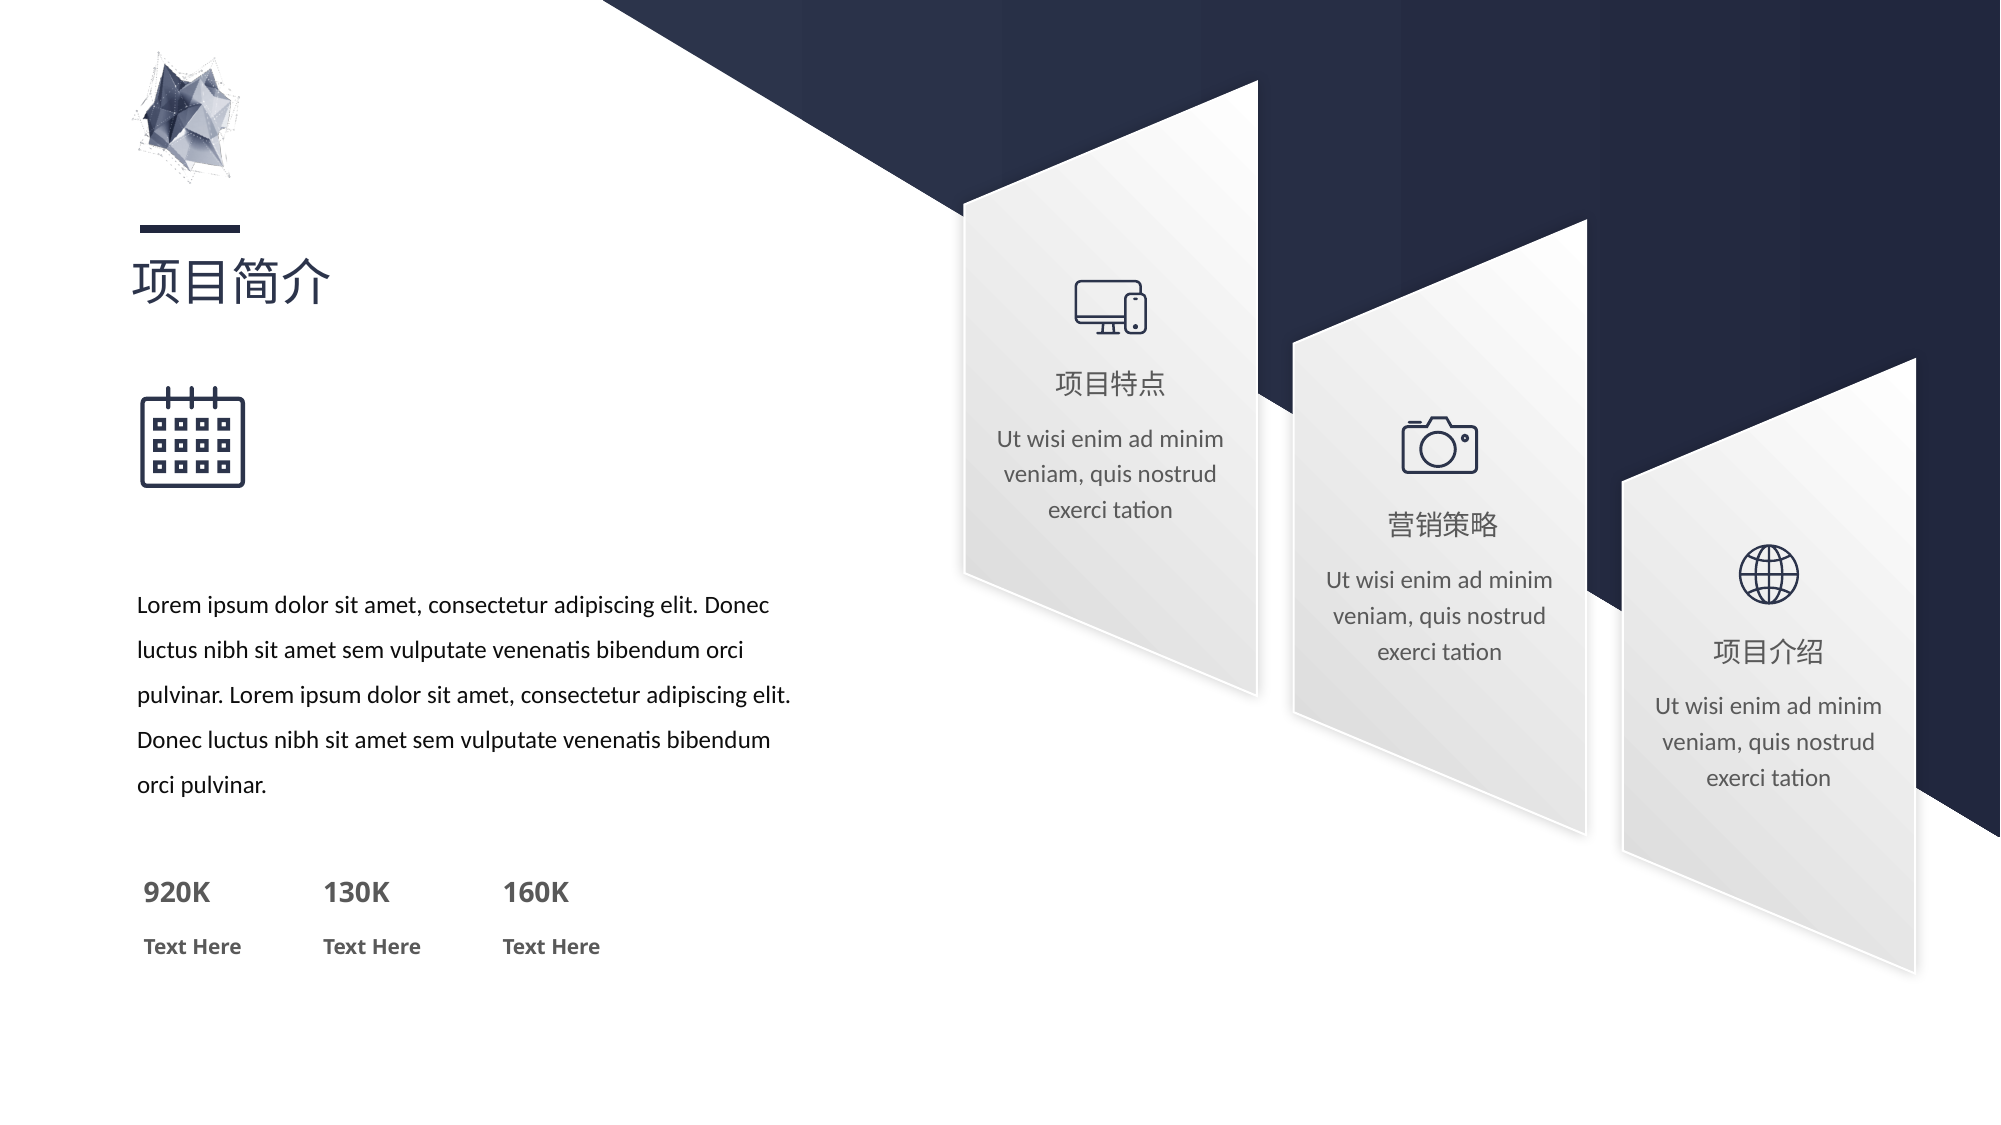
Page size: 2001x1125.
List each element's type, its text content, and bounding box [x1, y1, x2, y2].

text_box [600, 0, 2000, 839]
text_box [1622, 359, 1916, 974]
text_box Text Here [128, 926, 265, 967]
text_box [1293, 220, 1587, 836]
text_box Text Here [308, 926, 445, 967]
text_box 920K [128, 867, 308, 916]
text_box Lorem ipsum dolor sit amet, consectetur adipiscing elit. Donec luctus nibh sit amet sem vulputate venenatis bibendum orci pulvinar. Lorem ipsum dolor sit amet, consectetur adipiscing elit. Donec luctus nibh sit amet sem vulputate venenatis bibendum orci pulvinar. [122, 566, 826, 806]
text_box 160K [487, 867, 685, 916]
text_box 130K [308, 867, 487, 916]
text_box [964, 81, 1257, 696]
text_box 项目简介 [116, 243, 710, 318]
picture [75, 0, 311, 228]
text_box Text Here [487, 926, 624, 967]
text_box [140, 386, 246, 488]
picture [198, 229, 210, 235]
